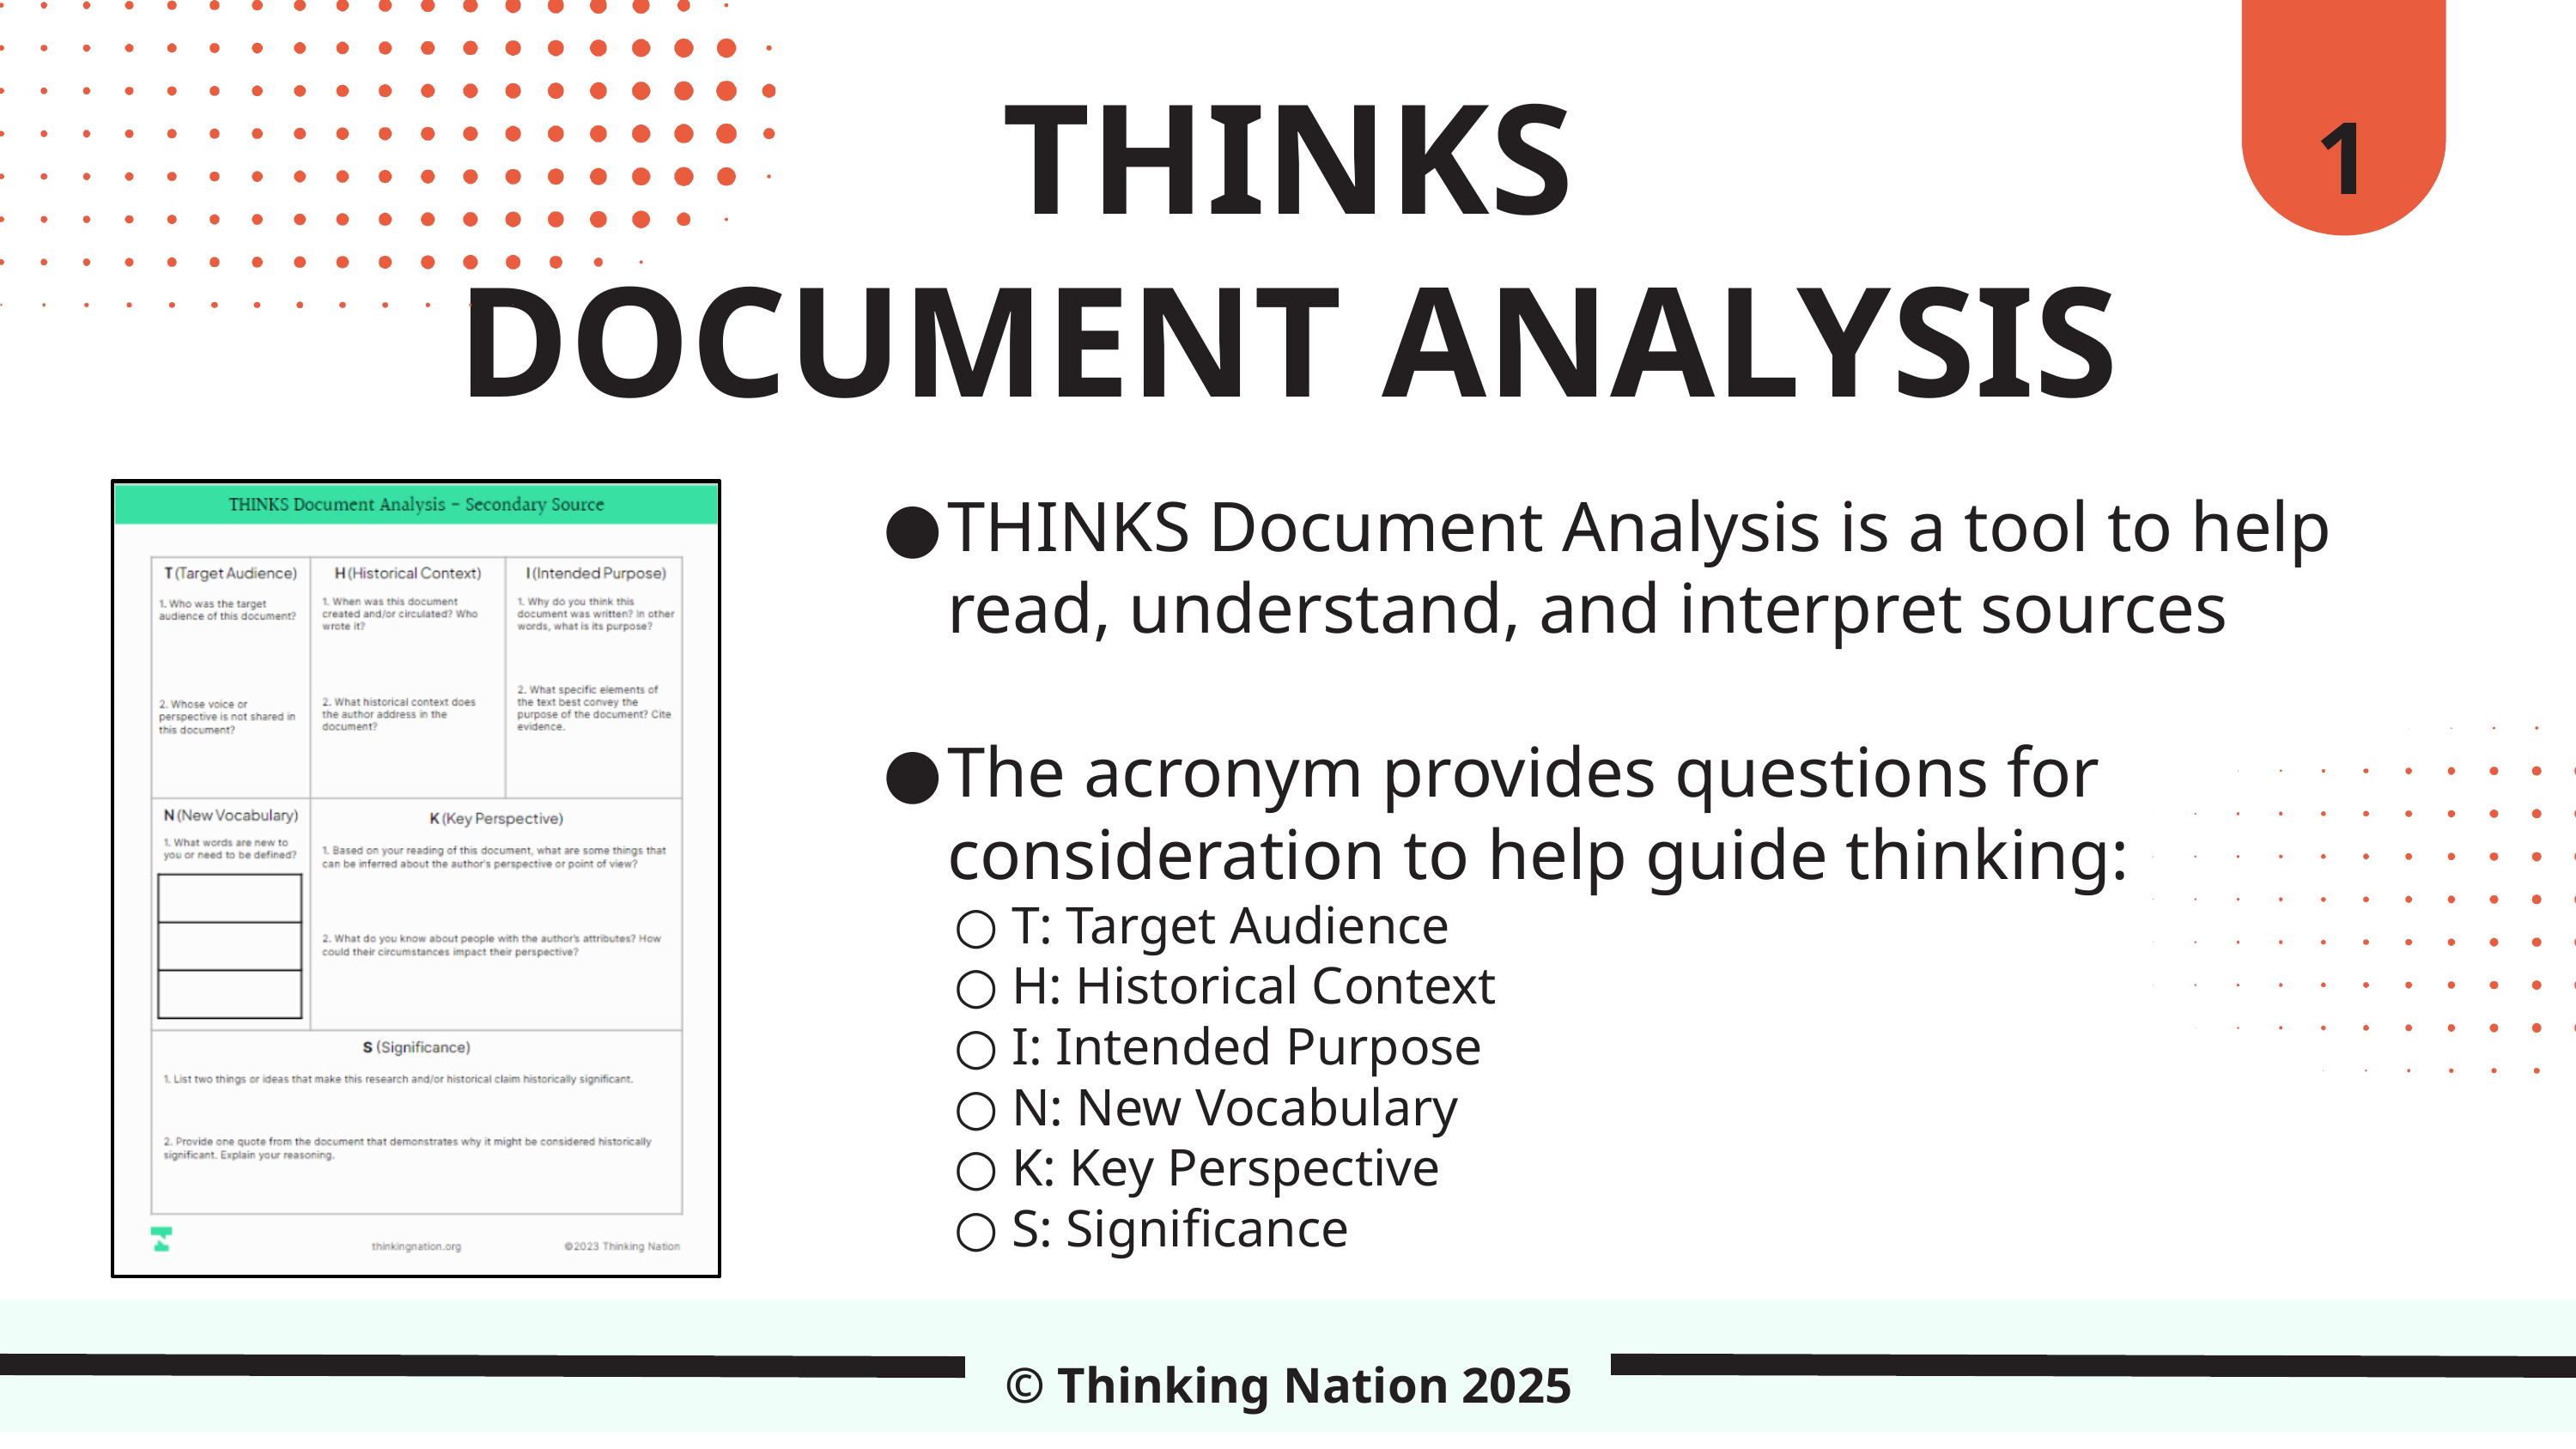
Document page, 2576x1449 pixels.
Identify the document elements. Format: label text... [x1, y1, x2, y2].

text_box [0, 1299, 2576, 1433]
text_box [2233, 0, 2455, 236]
picture [114, 482, 718, 1275]
text_box THINKS DOCUMENT ANALYSIS [173, 62, 2403, 427]
text_box THINKS Document Analysis is a tool to help read, understand, and interpret sources The acronym provides questions for consideration to help guide thinking: T: Target Audience H: Historical Context I: Intended Purpose N: New Vocabulary K: Key Perspective S: Significance [883, 482, 2438, 1258]
text_box [0, 0, 776, 308]
text_box [2110, 724, 2576, 1074]
